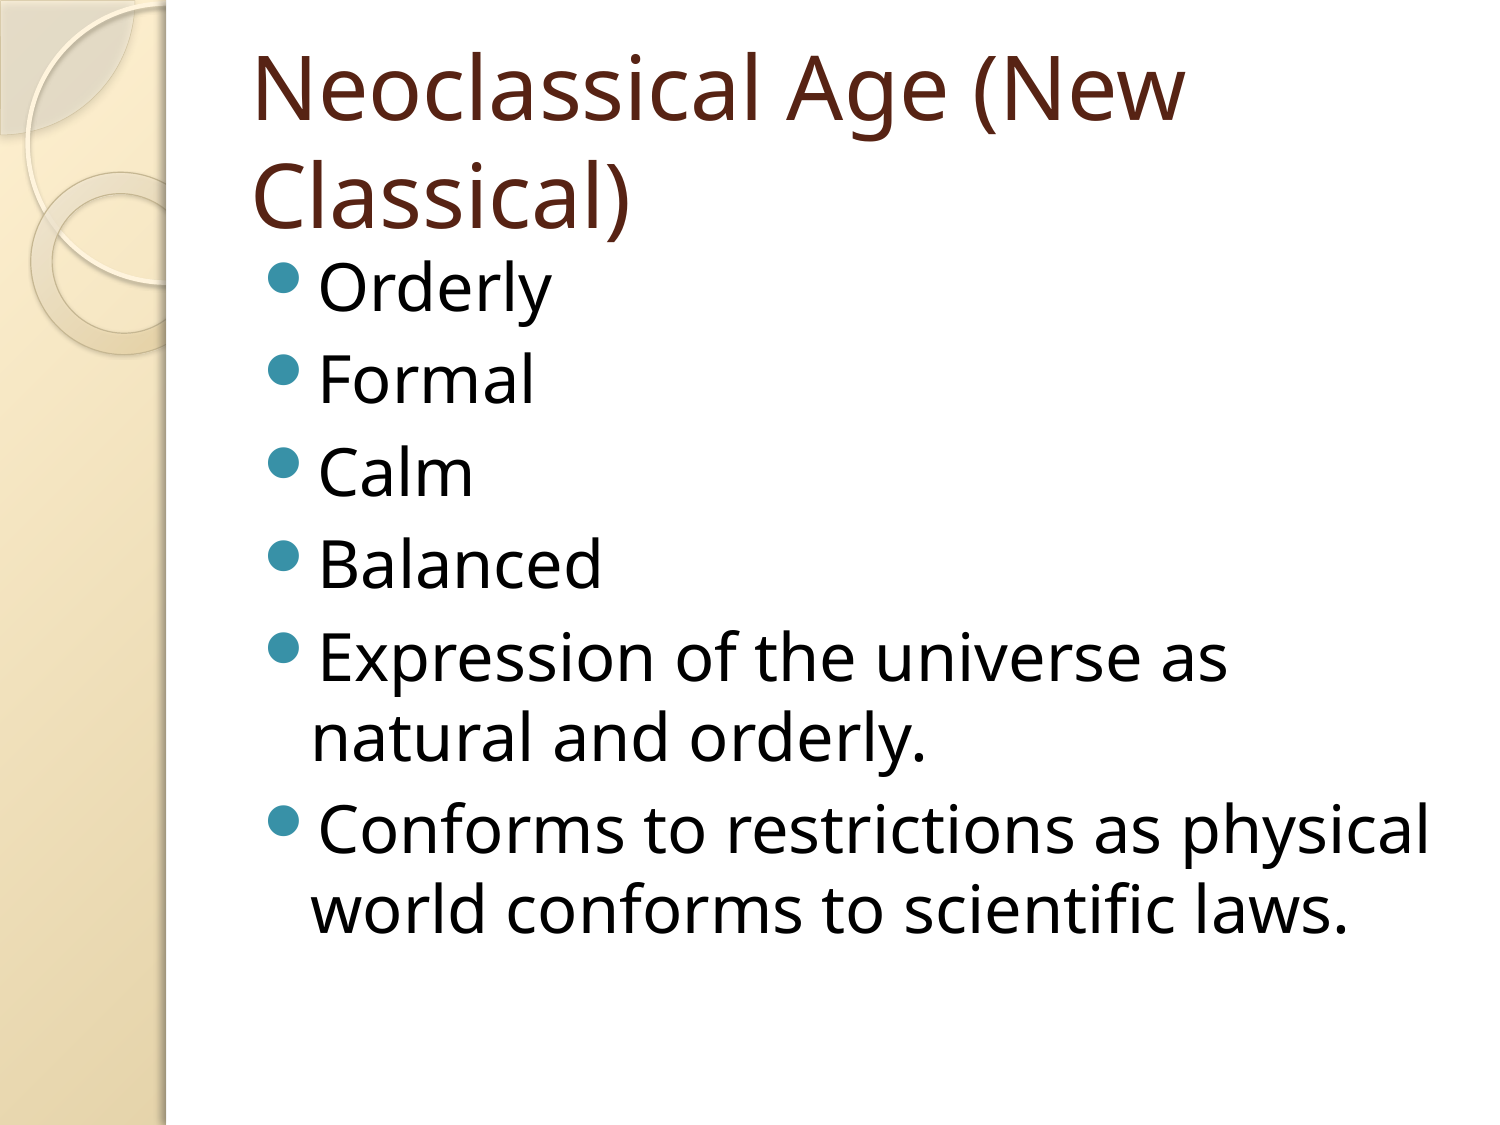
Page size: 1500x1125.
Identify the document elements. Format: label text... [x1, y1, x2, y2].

title Neoclassical Age (New Classical) [235, 45, 1466, 233]
list Orderly Formal Calm Balanced Expression of the universe as natural and orderly. Conforms to restrictions as physical world conforms to scientific laws. [235, 237, 1466, 1025]
